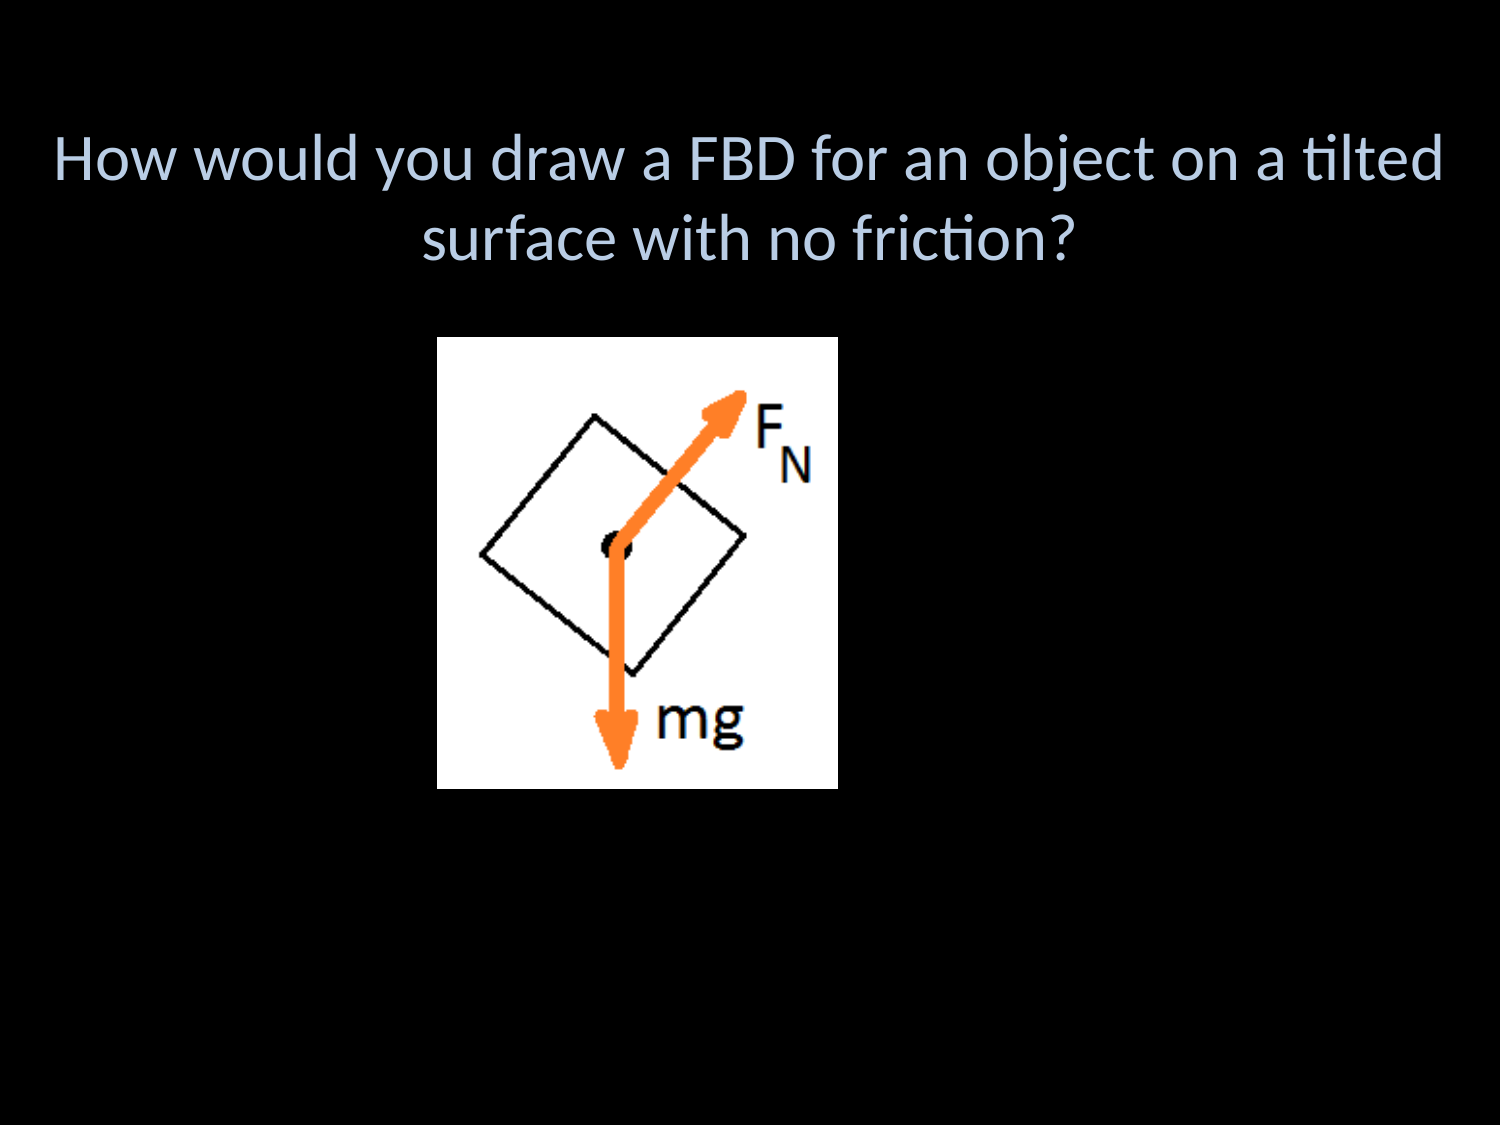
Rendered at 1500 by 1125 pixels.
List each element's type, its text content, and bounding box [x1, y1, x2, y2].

title How would you draw a FBD for an object on a tilted surface with no friction? [31, 99, 1469, 288]
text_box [437, 337, 838, 790]
